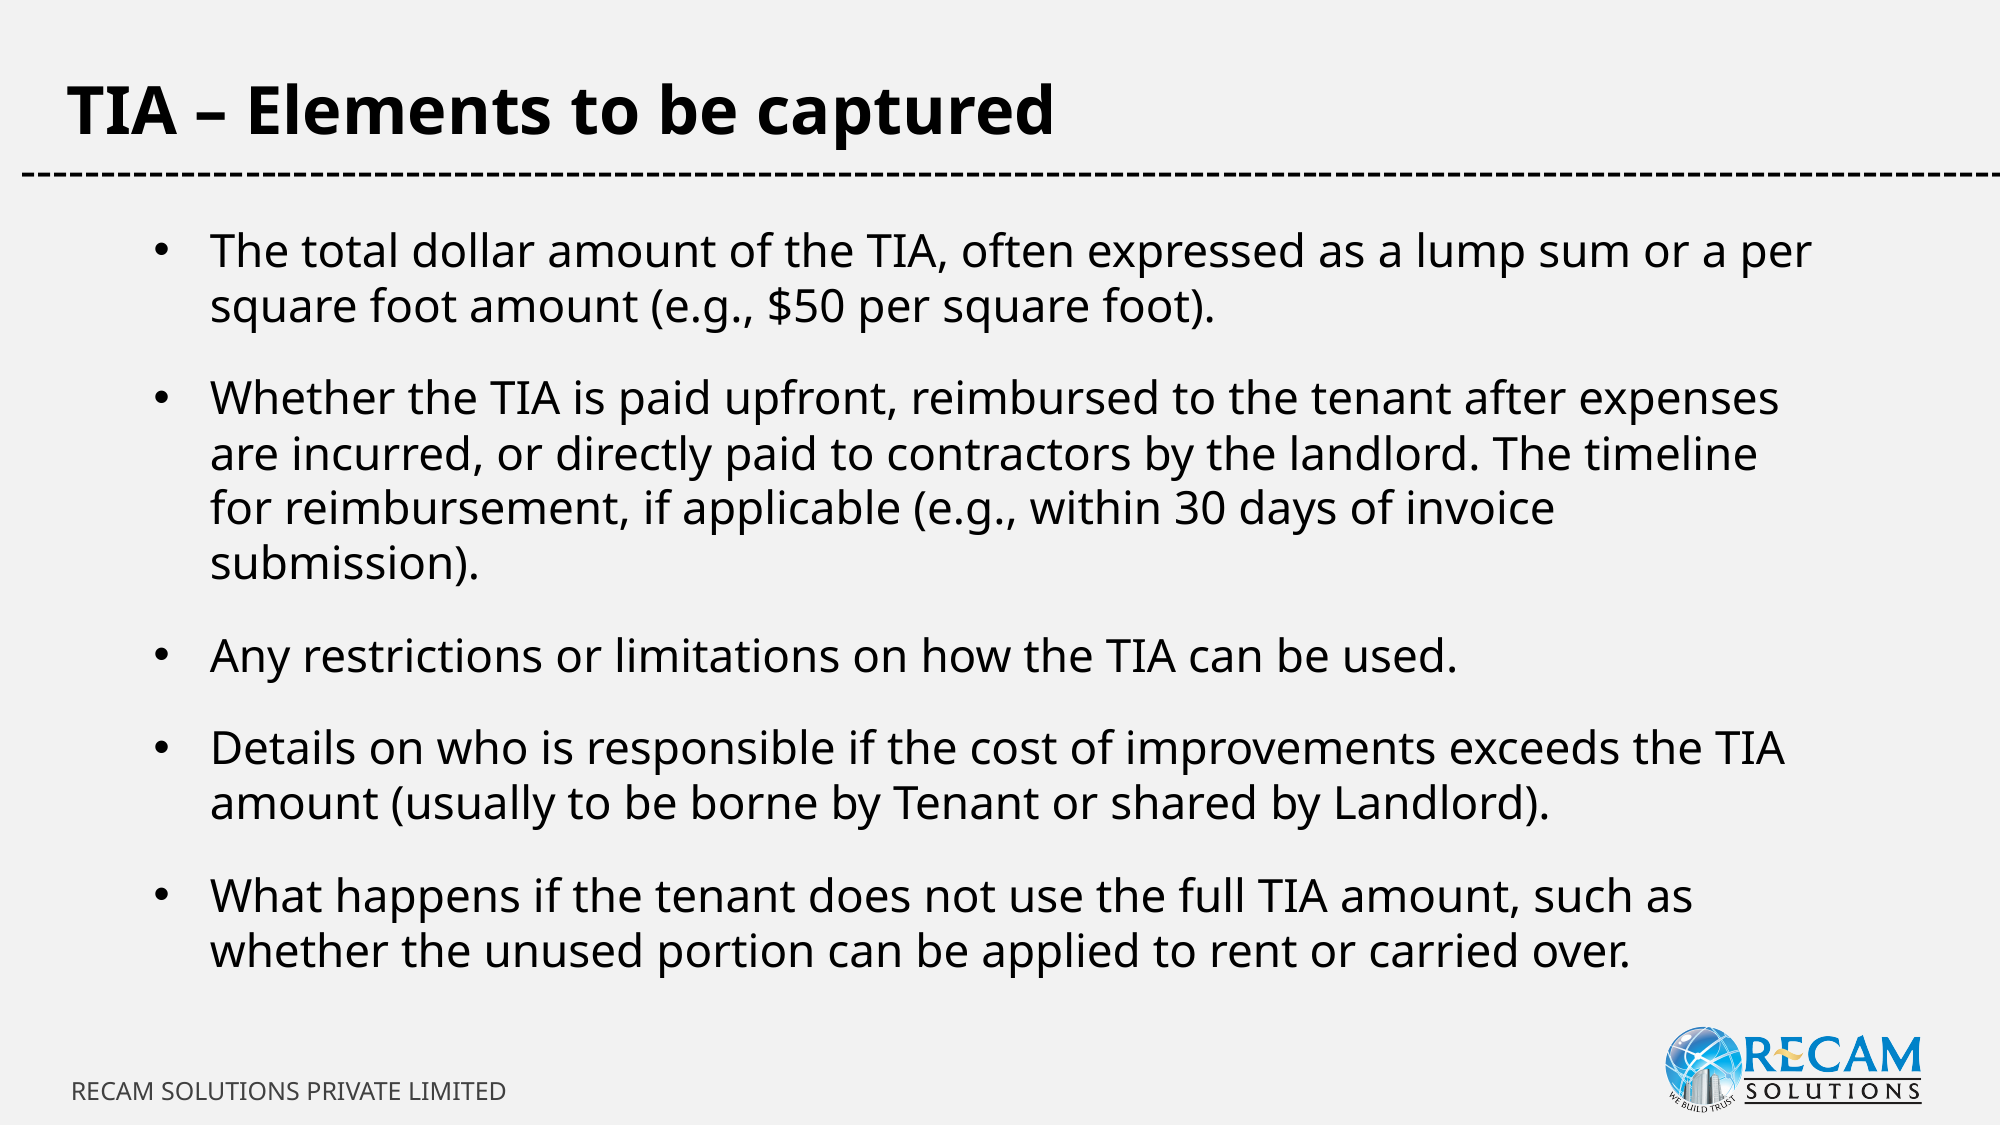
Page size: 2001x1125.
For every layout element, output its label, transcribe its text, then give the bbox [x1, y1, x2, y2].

text_box The total dollar amount of the TIA, often expressed as a lump sum or a per square foot amount (e.g., $50 per square foot). Whether the TIA is paid upfront, reimbursed to the tenant after expenses are incurred, or directly paid to contractors by the landlord. The timeline for reimbursement, if applicable (e.g., within 30 days of invoice submission). Any restrictions or limitations on how the TIA can be used. Details on who is responsible if the cost of improvements exceeds the TIA amount (usually to be borne by Tenant or shared by Landlord). What happens if the tenant does not use the full TIA amount, such as whether the unused portion can be applied to rent or carried over. [138, 214, 1842, 984]
picture [1652, 1014, 1935, 1125]
text_box TIA – Elements to be captured [51, 60, 1520, 131]
text_box ----------------------------------------------------------------------------------------------------------------------------- [6, 131, 2000, 207]
footer RECAM SOLUTIONS PRIVATE LIMITED [70, 1073, 971, 1107]
